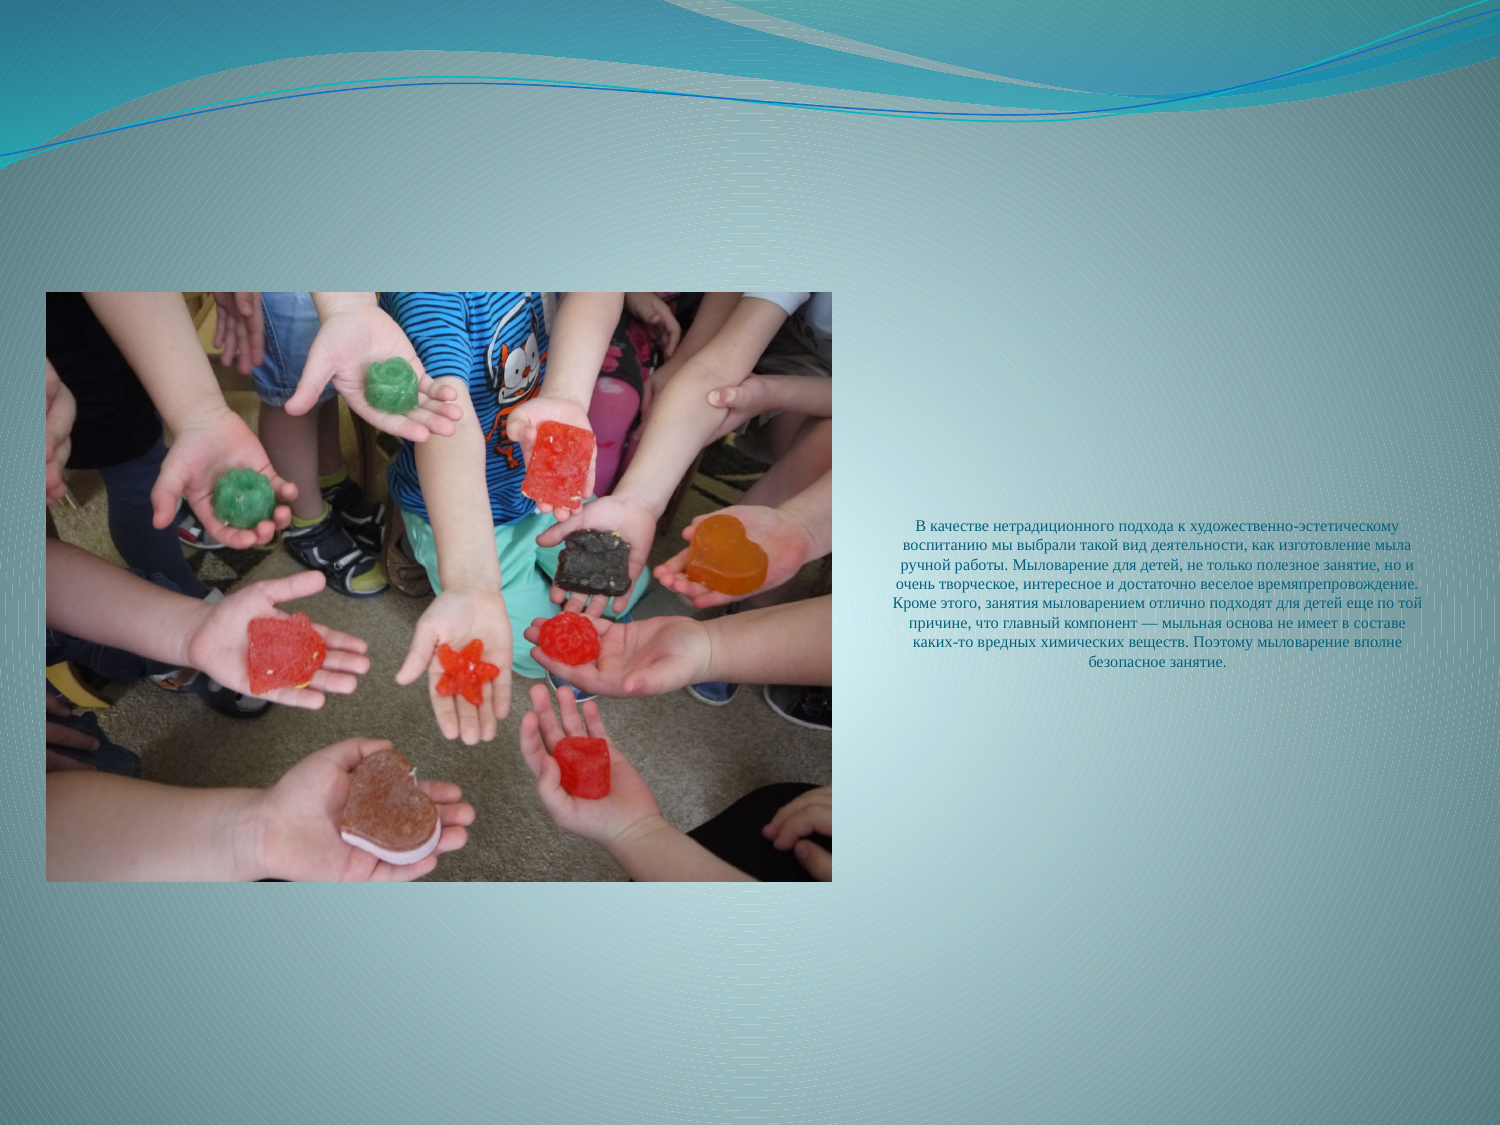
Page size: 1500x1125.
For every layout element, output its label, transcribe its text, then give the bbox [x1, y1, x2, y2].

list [46, 292, 832, 882]
title В качестве нетрадиционного подхода к художественно-эстетическому воспитанию мы выбрали такой вид деятельности, как изготовление мыла ручной работы. Мыловарение для детей, не только полезное занятие, но и очень творческое, интересное и достаточно веселое времяпрепровождение. Кроме этого, занятия мыловарением отлично подходят для детей еще по той причине, что главный компонент — мыльная основа не имеет в составе каких-то вредных химических веществ. Поэтому мыловарение вполне безопасное занятие. [890, 187, 1425, 774]
